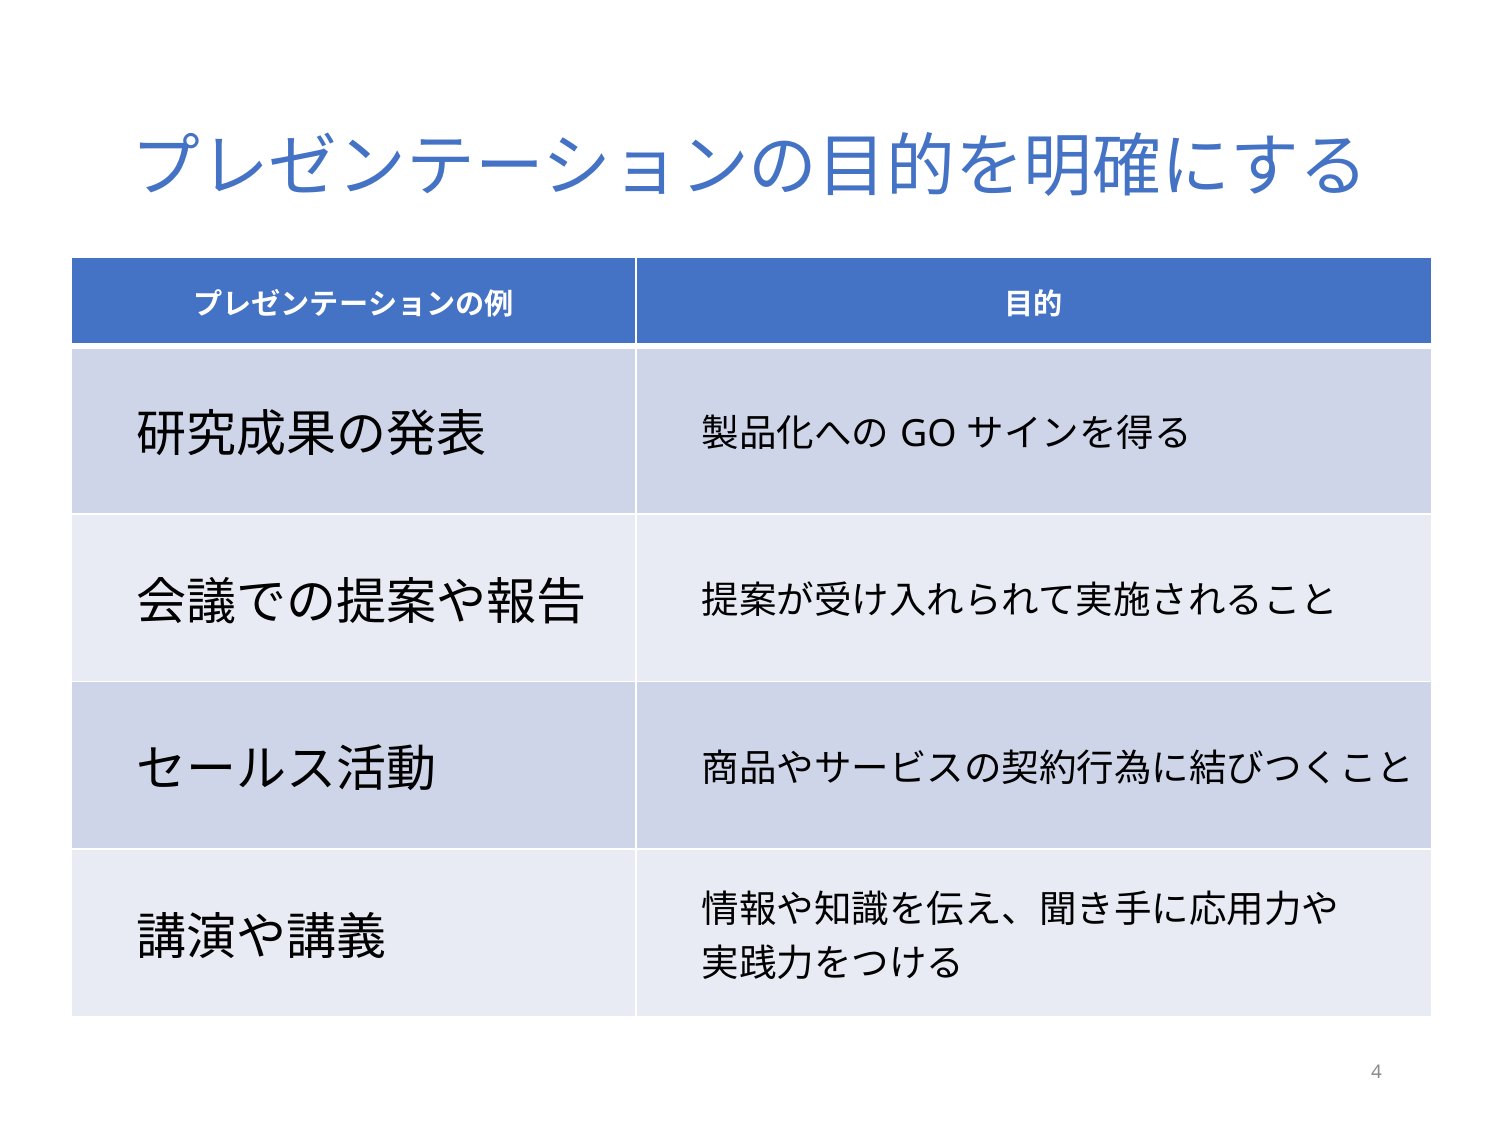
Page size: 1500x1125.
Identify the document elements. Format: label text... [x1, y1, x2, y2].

title プレゼンテーションの目的を明確にする [103, 59, 1397, 257]
table_cell 情報や知識を伝え、聞き手に応用力や 実践力をつける [637, 850, 1431, 1016]
table_cell 商品やサービスの契約行為に結びつくこと [637, 682, 1431, 848]
table_cell 会議での提案や報告 [72, 515, 635, 681]
slide_number 4 [1059, 1042, 1397, 1103]
table_cell 提案が受け入れられて実施されること [637, 515, 1431, 681]
table_cell セールス活動 [72, 682, 635, 848]
table_cell 講演や講義 [72, 850, 635, 1016]
table_cell 研究成果の発表 [72, 349, 635, 513]
table_header プレゼンテーションの例 [72, 258, 635, 343]
table_header 目的 [637, 258, 1431, 343]
table_cell 製品化へのGOサインを得る [637, 349, 1431, 513]
